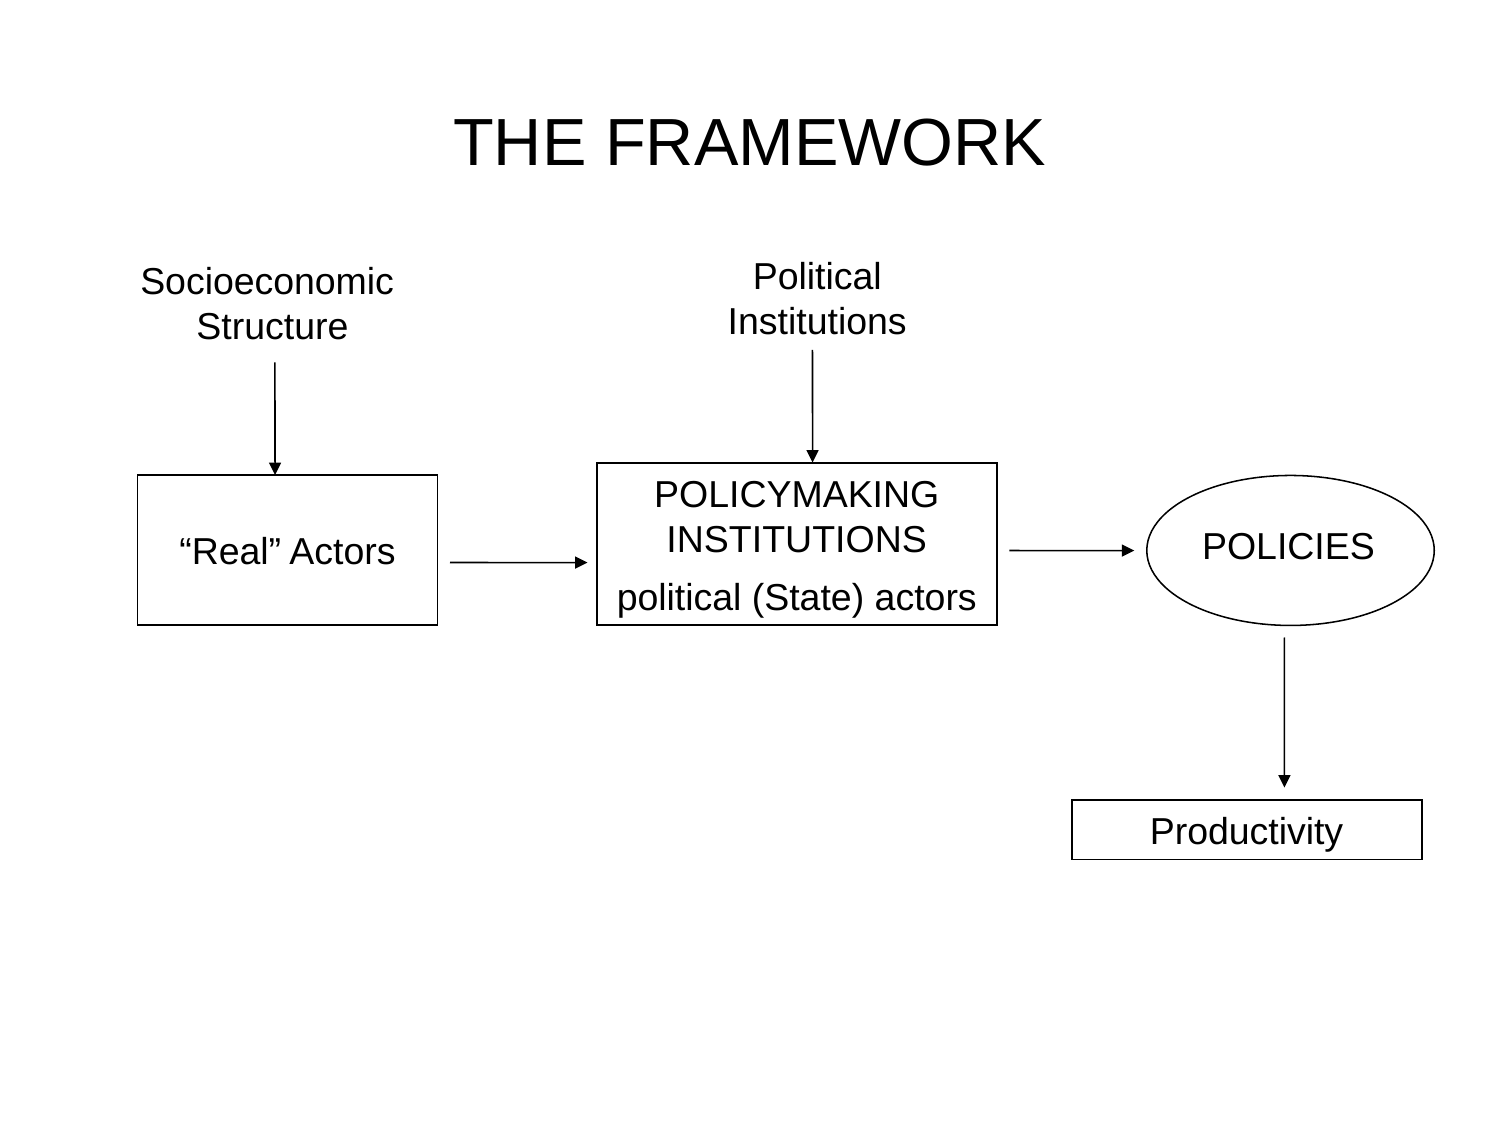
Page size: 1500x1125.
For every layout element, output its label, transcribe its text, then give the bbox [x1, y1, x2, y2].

title THE FRAMEWORK [74, 44, 1426, 233]
text_box [268, 362, 282, 475]
text_box [449, 556, 588, 569]
text_box [387, 611, 475, 673]
text_box Political Institutions [712, 244, 922, 350]
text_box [1071, 646, 1423, 862]
text_box [806, 349, 819, 461]
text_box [596, 462, 1435, 638]
text_box “Real” Actors [137, 474, 438, 625]
text_box Socioeconomic Structure [125, 249, 420, 355]
